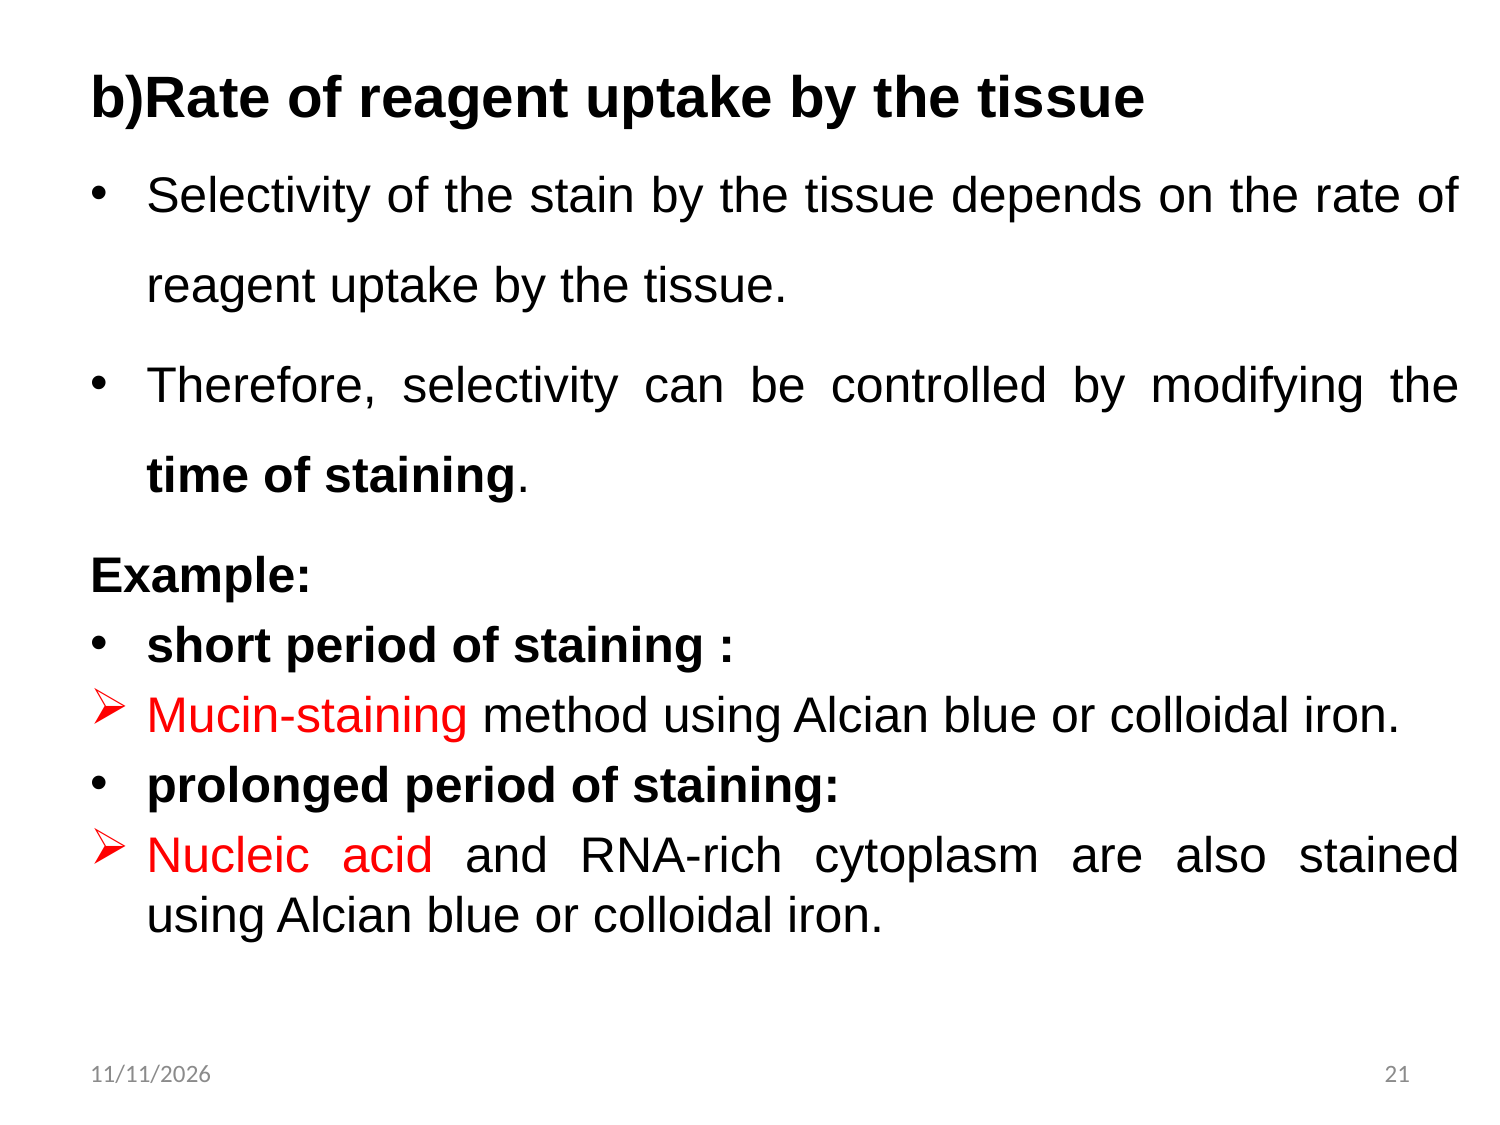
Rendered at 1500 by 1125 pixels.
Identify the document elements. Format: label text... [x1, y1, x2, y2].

slide_number 21 [1074, 1042, 1425, 1103]
title b)Rate of reagent uptake by the tissue [75, 0, 1425, 125]
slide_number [75, 1042, 425, 1103]
list Selectivity of the stain by the tissue depends on the rate of reagent uptake by the tissue. Therefore, selectivity can be controlled by modifying the time of staining. Example: short period of staining : Mucin-staining method using Alcian blue or colloidal iron. prolonged period of staining: Nucleic acid and RNA-rich cytoplasm are also stained using Alcian blue or colloidal iron. [75, 125, 1475, 1103]
